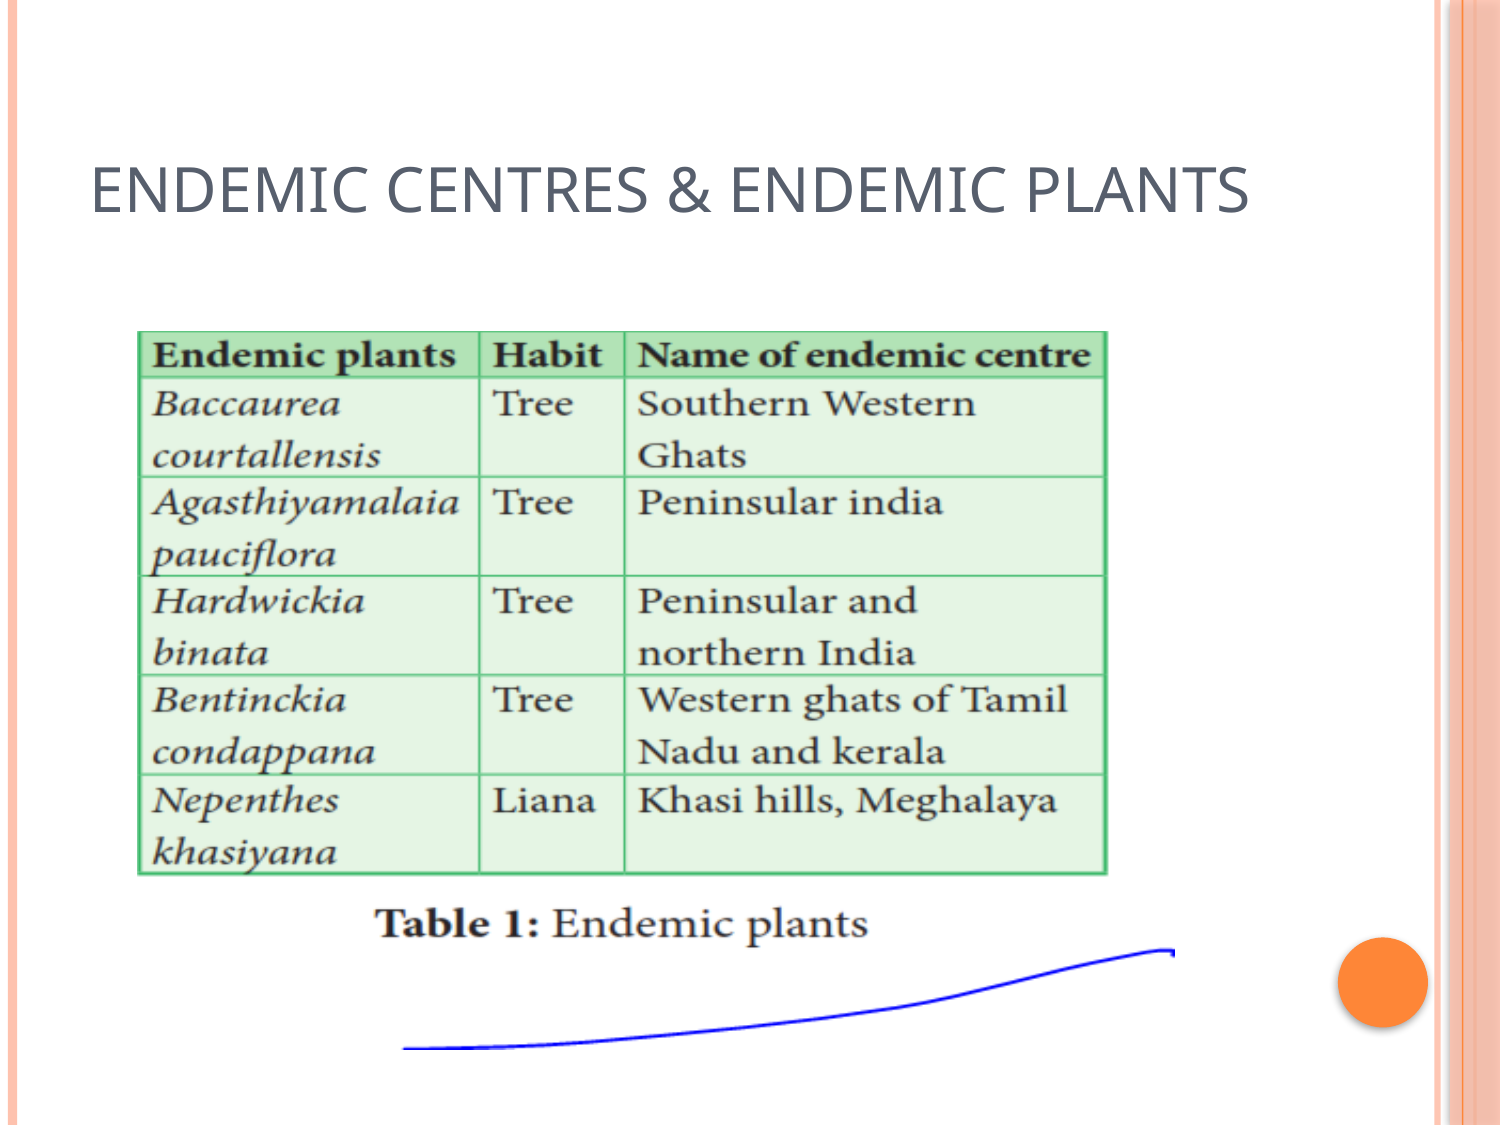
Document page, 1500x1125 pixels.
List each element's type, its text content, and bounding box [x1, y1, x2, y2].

title ENDEMIC CENTRES & ENDEMIC PLANTS [75, 45, 1300, 233]
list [136, 331, 1176, 1051]
